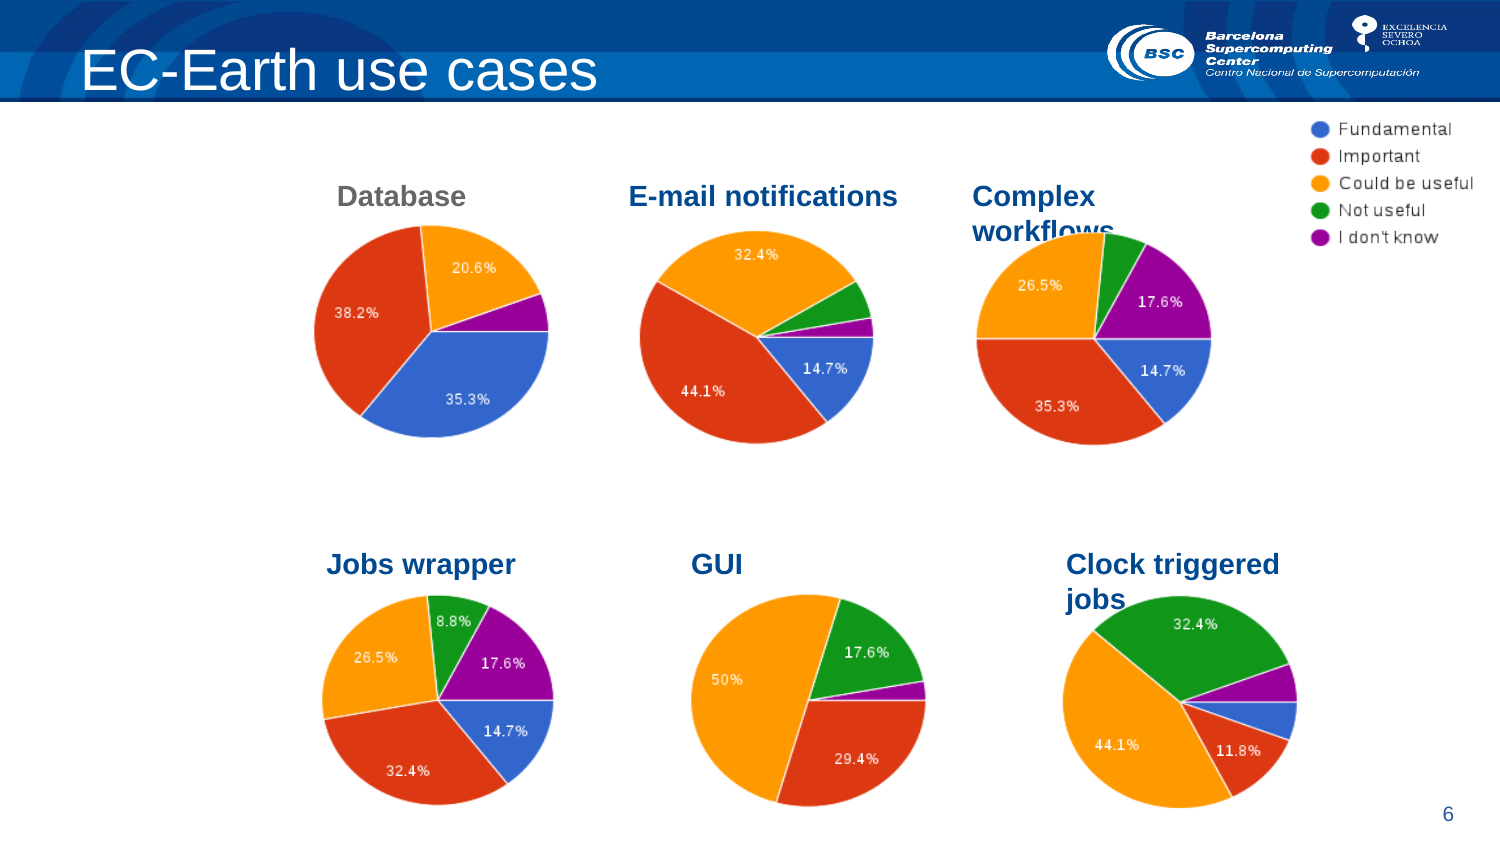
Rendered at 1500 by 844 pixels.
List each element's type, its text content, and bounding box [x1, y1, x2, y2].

picture [0, 0, 1500, 102]
picture [285, 576, 583, 824]
text_box Database [321, 162, 482, 200]
title EC-Earth use cases [65, 17, 1081, 102]
picture [1298, 107, 1490, 265]
text_box Complex workflows [957, 162, 1218, 208]
picture [600, 217, 912, 458]
picture [283, 202, 581, 453]
text_box Clock triggered jobs [1051, 530, 1312, 574]
picture [952, 217, 1240, 460]
text_box E-mail notifications [613, 162, 935, 208]
text_box Jobs wrapper [311, 530, 543, 574]
picture [664, 576, 953, 823]
picture [1020, 576, 1344, 827]
text_box GUI [676, 530, 772, 574]
